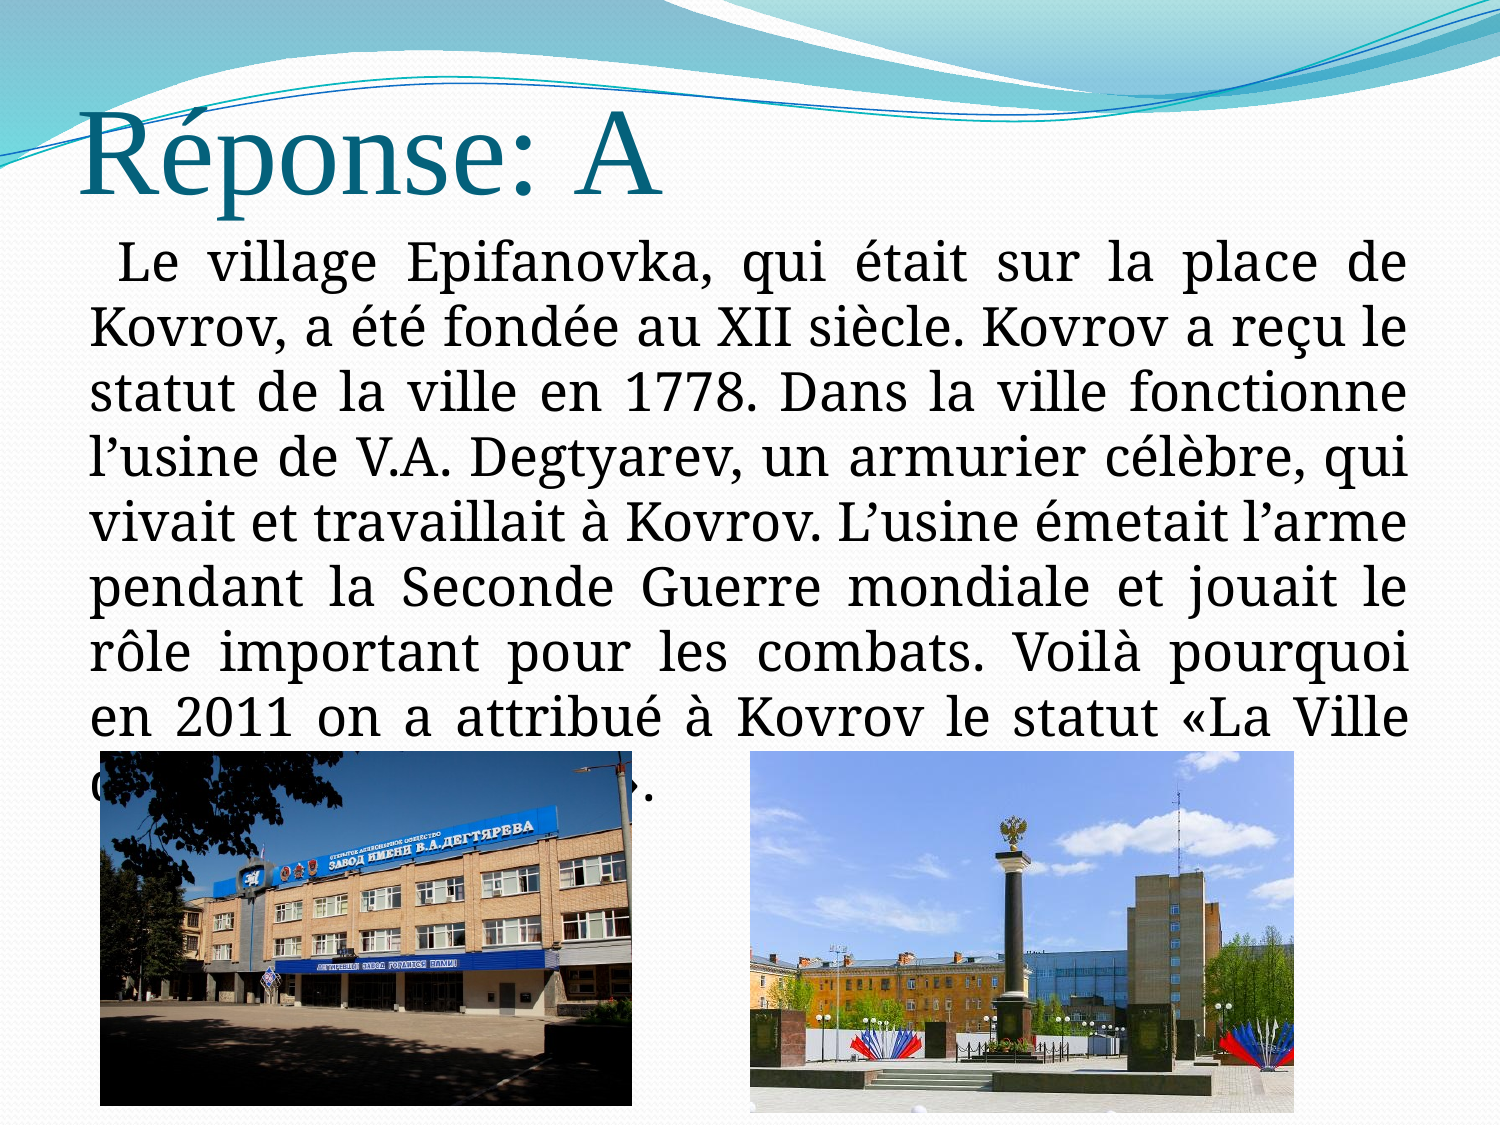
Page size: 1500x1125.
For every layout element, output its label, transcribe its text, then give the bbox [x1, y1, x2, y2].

picture [100, 751, 633, 1106]
list Le village Epifanovka, qui était sur la place de Kovrov, a été fondée au XII siècle. Kovrov a reçu le statut de la ville en 1778. Dans la ville fonctionne l’usine de V.A. Degtyarev, un armurier célèbre, qui vivait et travaillait à Kovrov. L’usine émetait l’arme pendant la Seconde Guerre mondiale et jouait le rôle important pour les combats. Voilà pourquoi en 2011 on a attribué à Kovrov le statut «La Ville de la gloire militaire». [75, 219, 1425, 1038]
picture [749, 751, 1294, 1114]
title Réponse: А [76, 54, 1427, 220]
